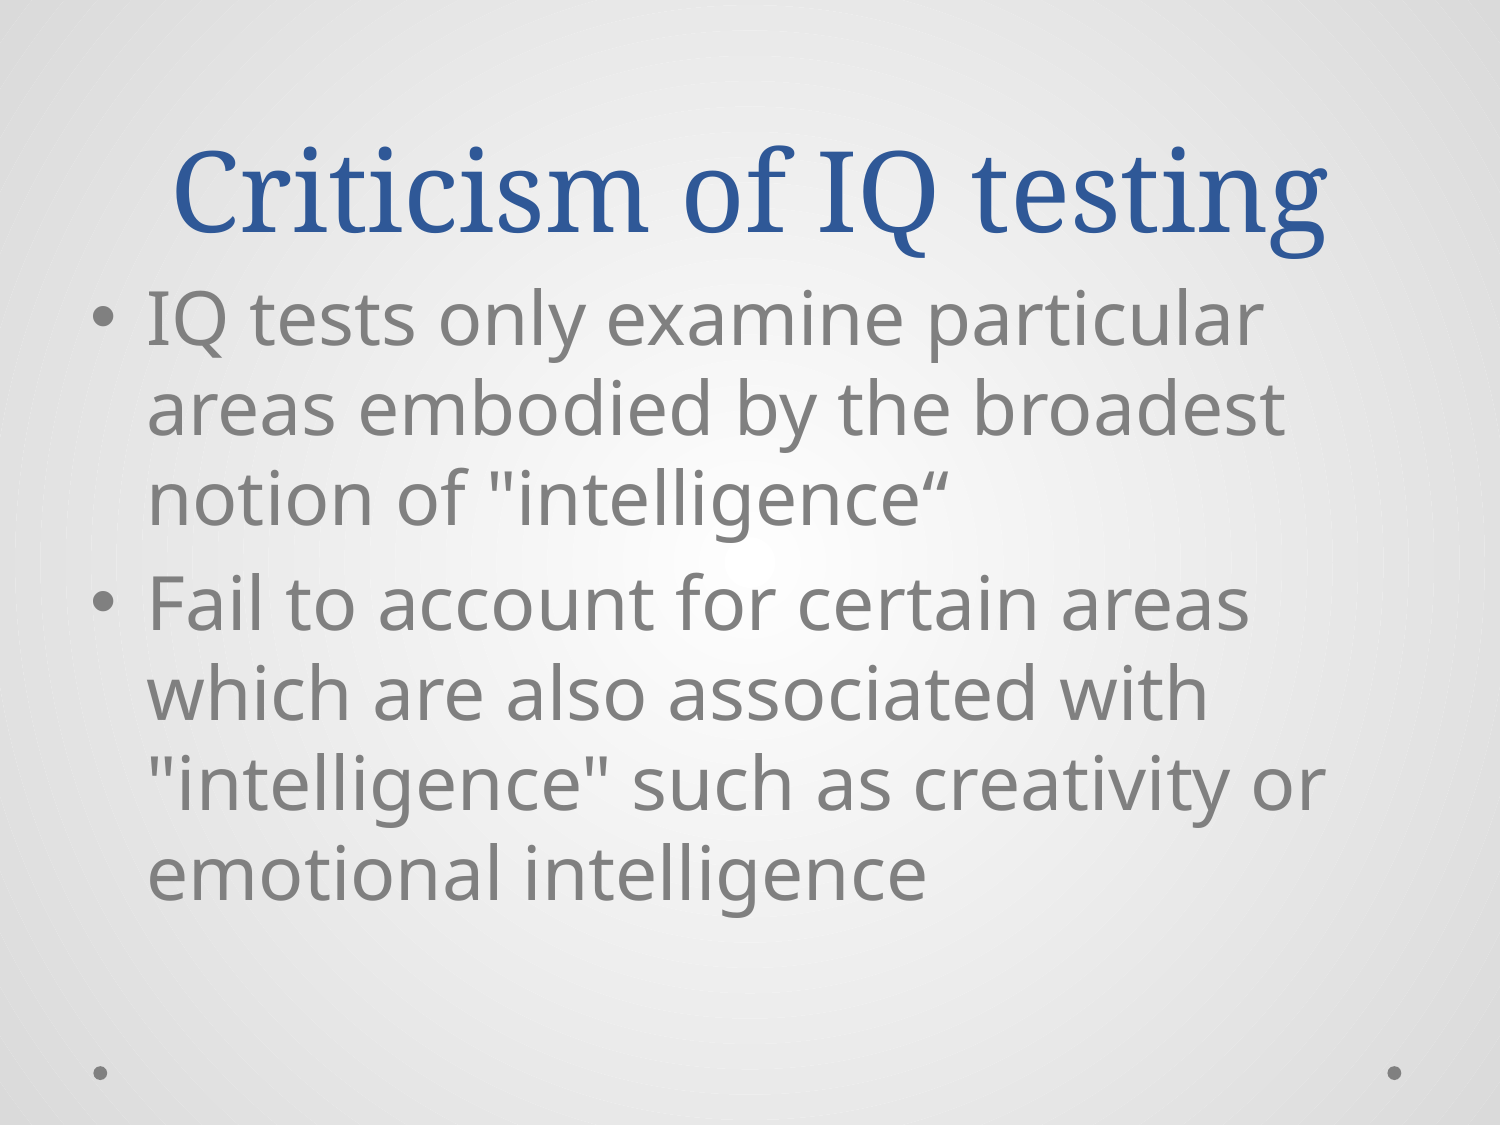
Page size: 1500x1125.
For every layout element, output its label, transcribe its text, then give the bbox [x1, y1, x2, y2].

list IQ tests only examine particular areas embodied by the broadest notion of "intelligence“ Fail to account for certain areas which are also associated with "intelligence" such as creativity or emotional intelligence [75, 262, 1425, 1005]
title Criticism of IQ testing [75, 0, 1425, 262]
